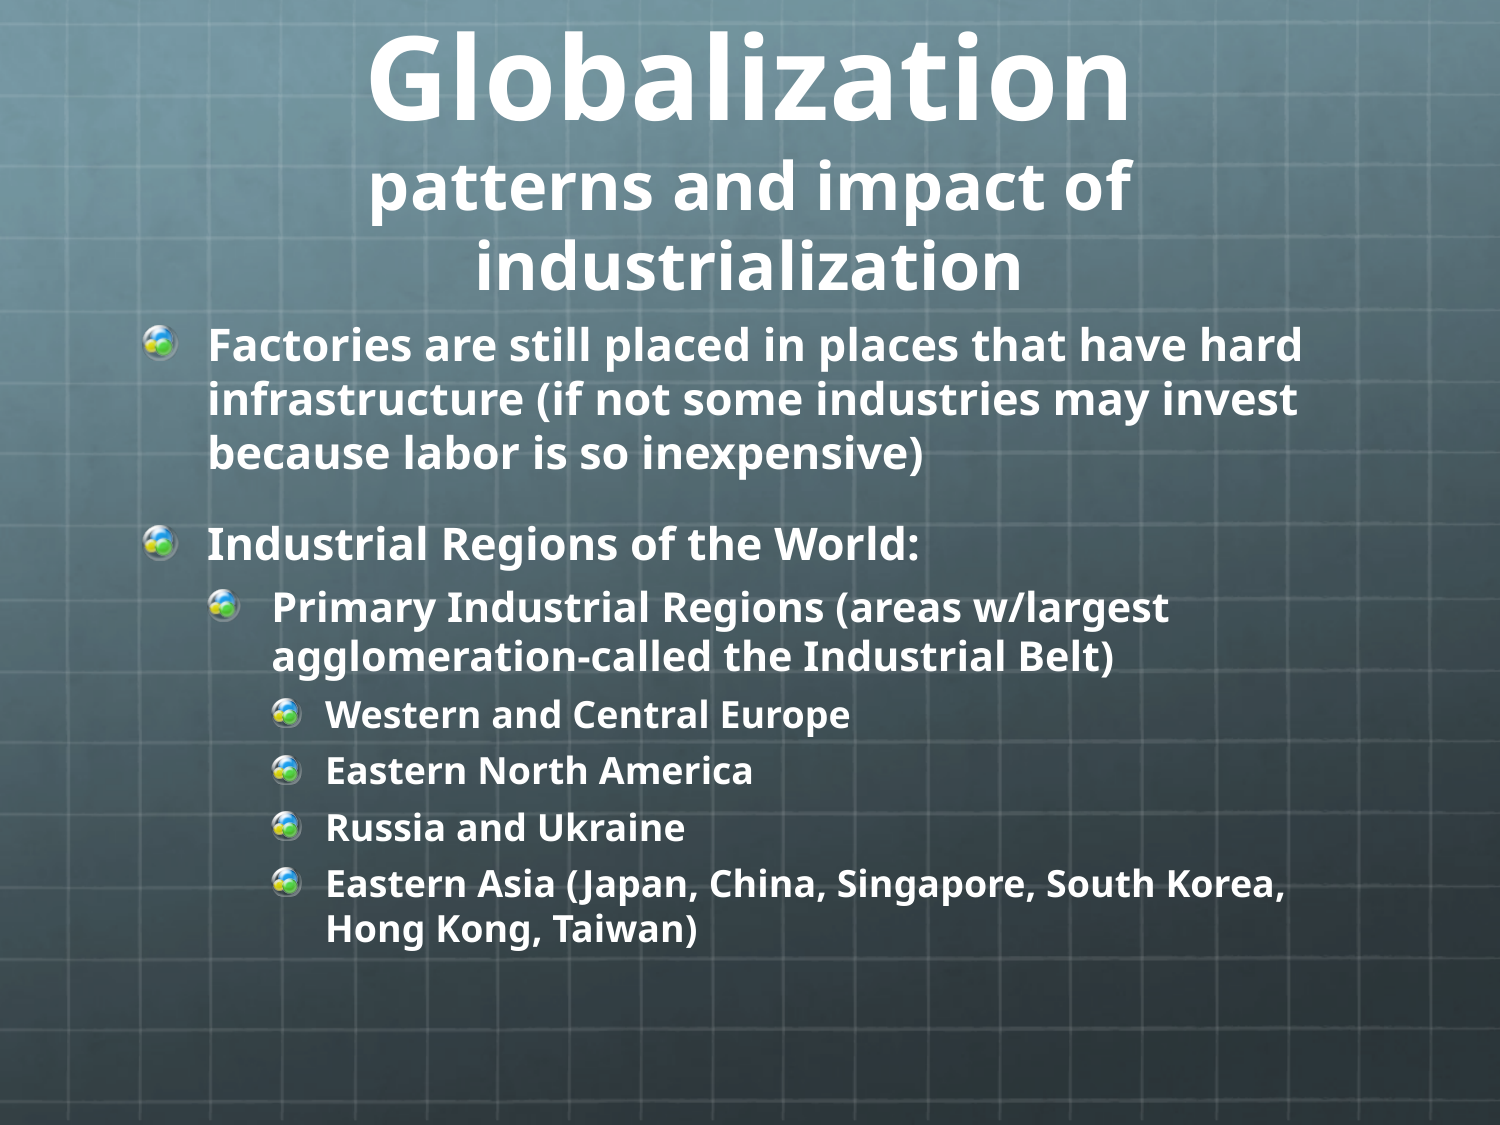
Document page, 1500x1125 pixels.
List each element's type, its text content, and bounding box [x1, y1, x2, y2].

title Globalization patterns and impact of industrialization [127, 17, 1372, 289]
list Factories are still placed in places that have hard infrastructure (if not some industries may invest because labor is so inexpensive) Industrial Regions of the World: Primary Industrial Regions (areas w/largest agglomeration-called the Industrial Belt) Western and Central Europe Eastern North America Russia and Ukraine Eastern Asia (Japan, China, Singapore, South Korea, Hong Kong, Taiwan) [127, 308, 1372, 958]
picture [0, 0, 1500, 1125]
